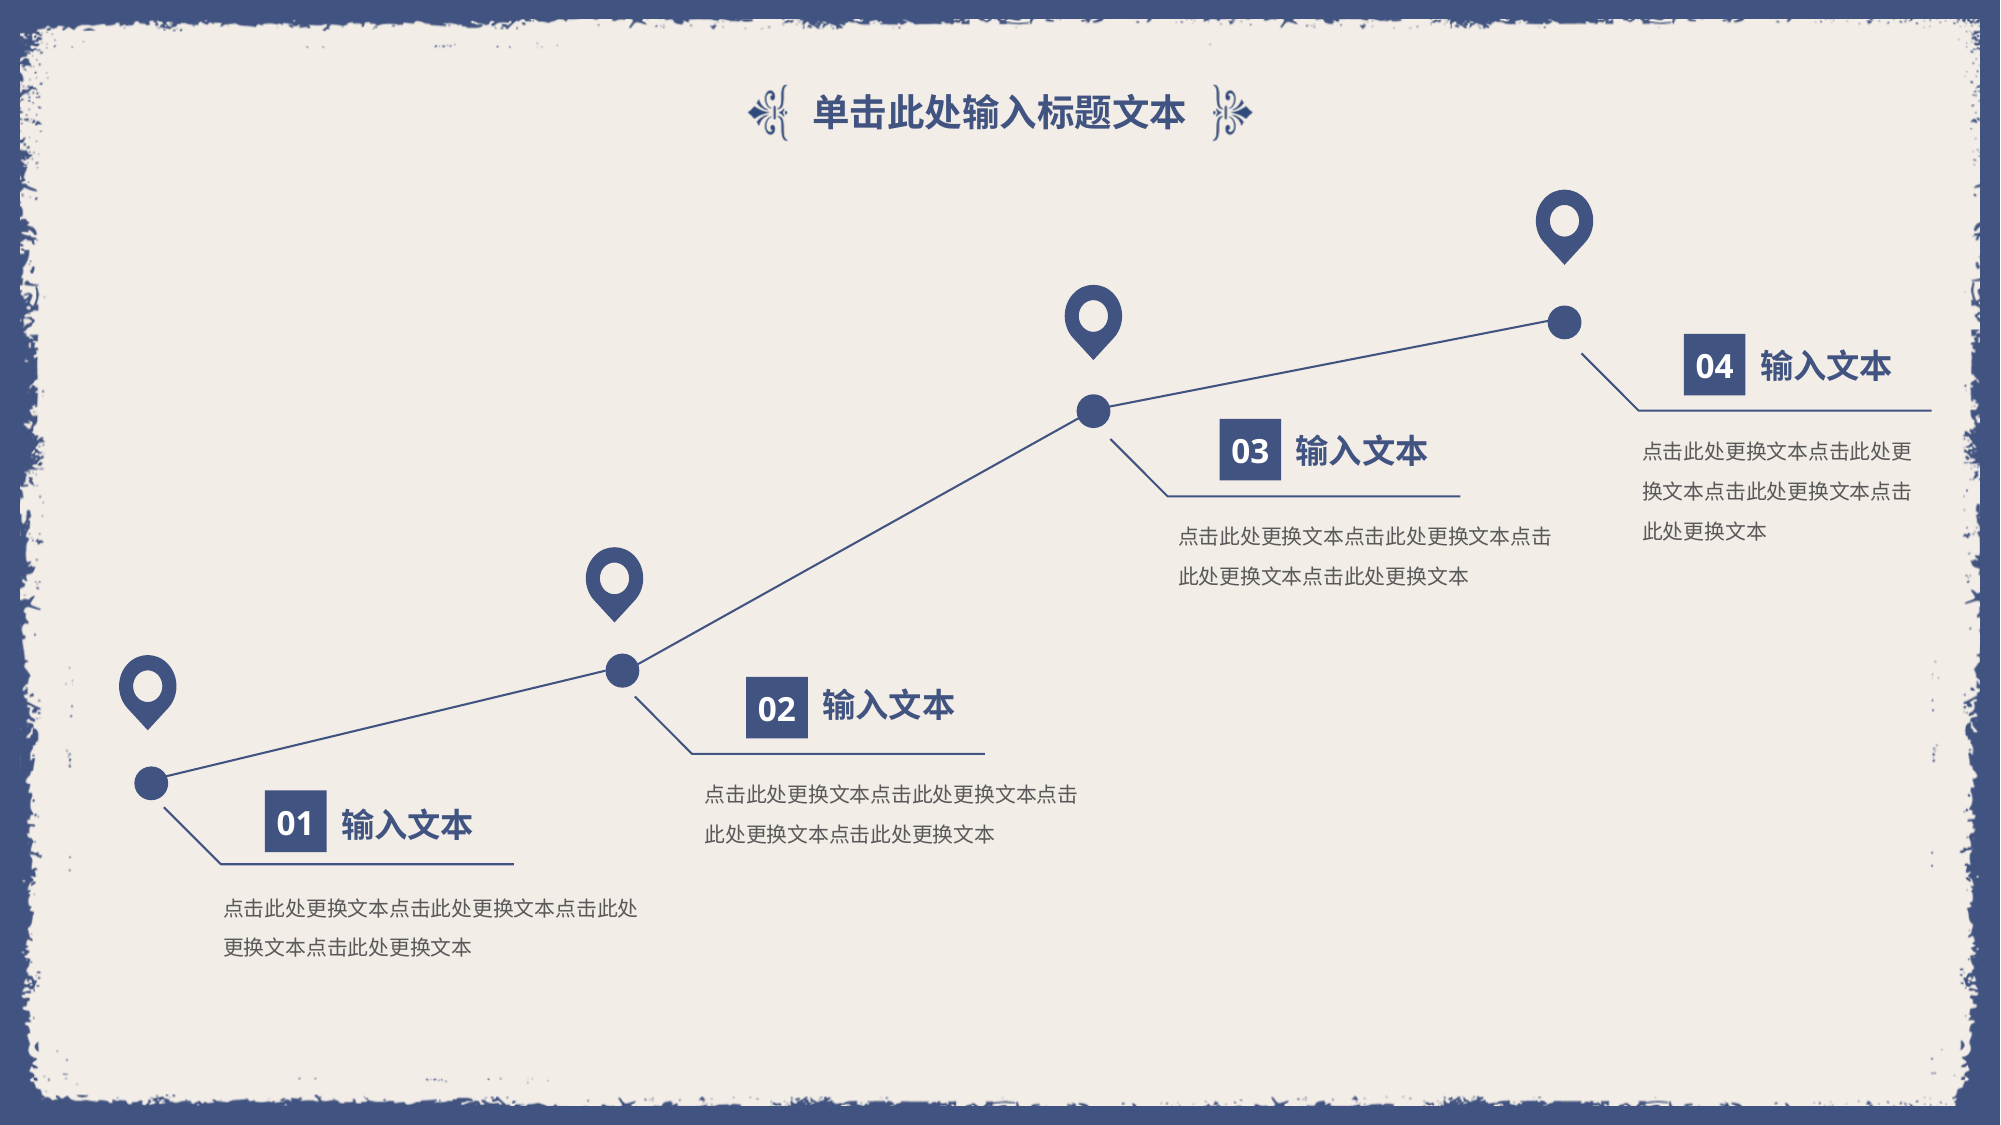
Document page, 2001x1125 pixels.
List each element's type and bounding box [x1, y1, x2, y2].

text_box [1108, 319, 1557, 407]
text_box [163, 670, 606, 777]
picture [1204, 93, 1262, 134]
text_box [1214, 418, 1498, 481]
text_box [0, 6, 2000, 1119]
picture [738, 93, 796, 134]
text_box [741, 676, 1024, 739]
text_box [1679, 333, 1962, 396]
text_box [260, 790, 543, 855]
text_box [628, 416, 1082, 670]
